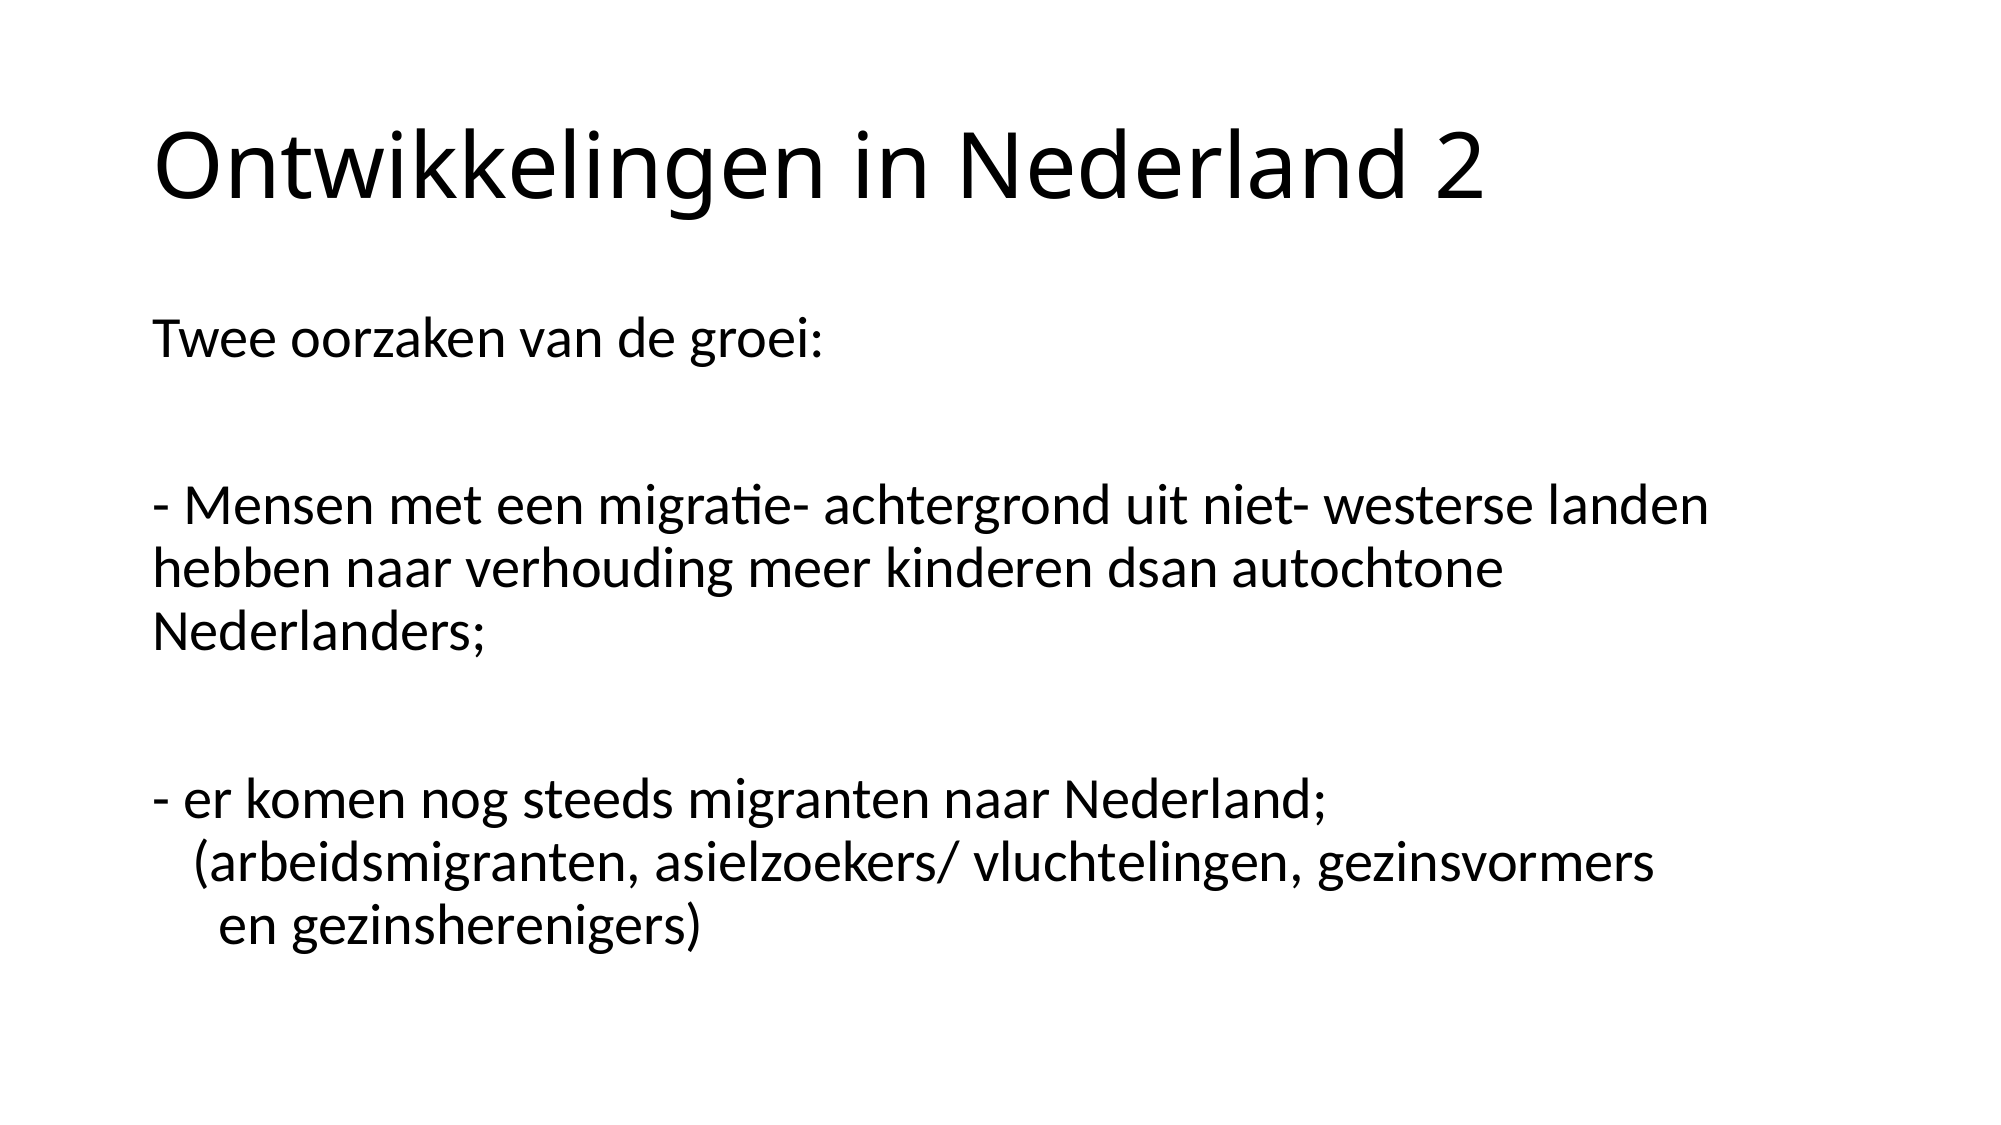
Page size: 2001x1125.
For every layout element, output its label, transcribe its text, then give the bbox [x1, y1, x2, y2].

title Ontwikkelingen in Nederland 2 [137, 59, 1863, 278]
list Twee oorzaken van de groei: - Mensen met een migratie- achtergrond uit niet- westerse landen hebben naar verhouding meer kinderen dsan autochtone Nederlanders; - er komen nog steeds migranten naar Nederland; (arbeidsmigranten, asielzoekers/ vluchtelingen, gezinsvormers en gezinsherenigers) [137, 299, 1863, 1014]
